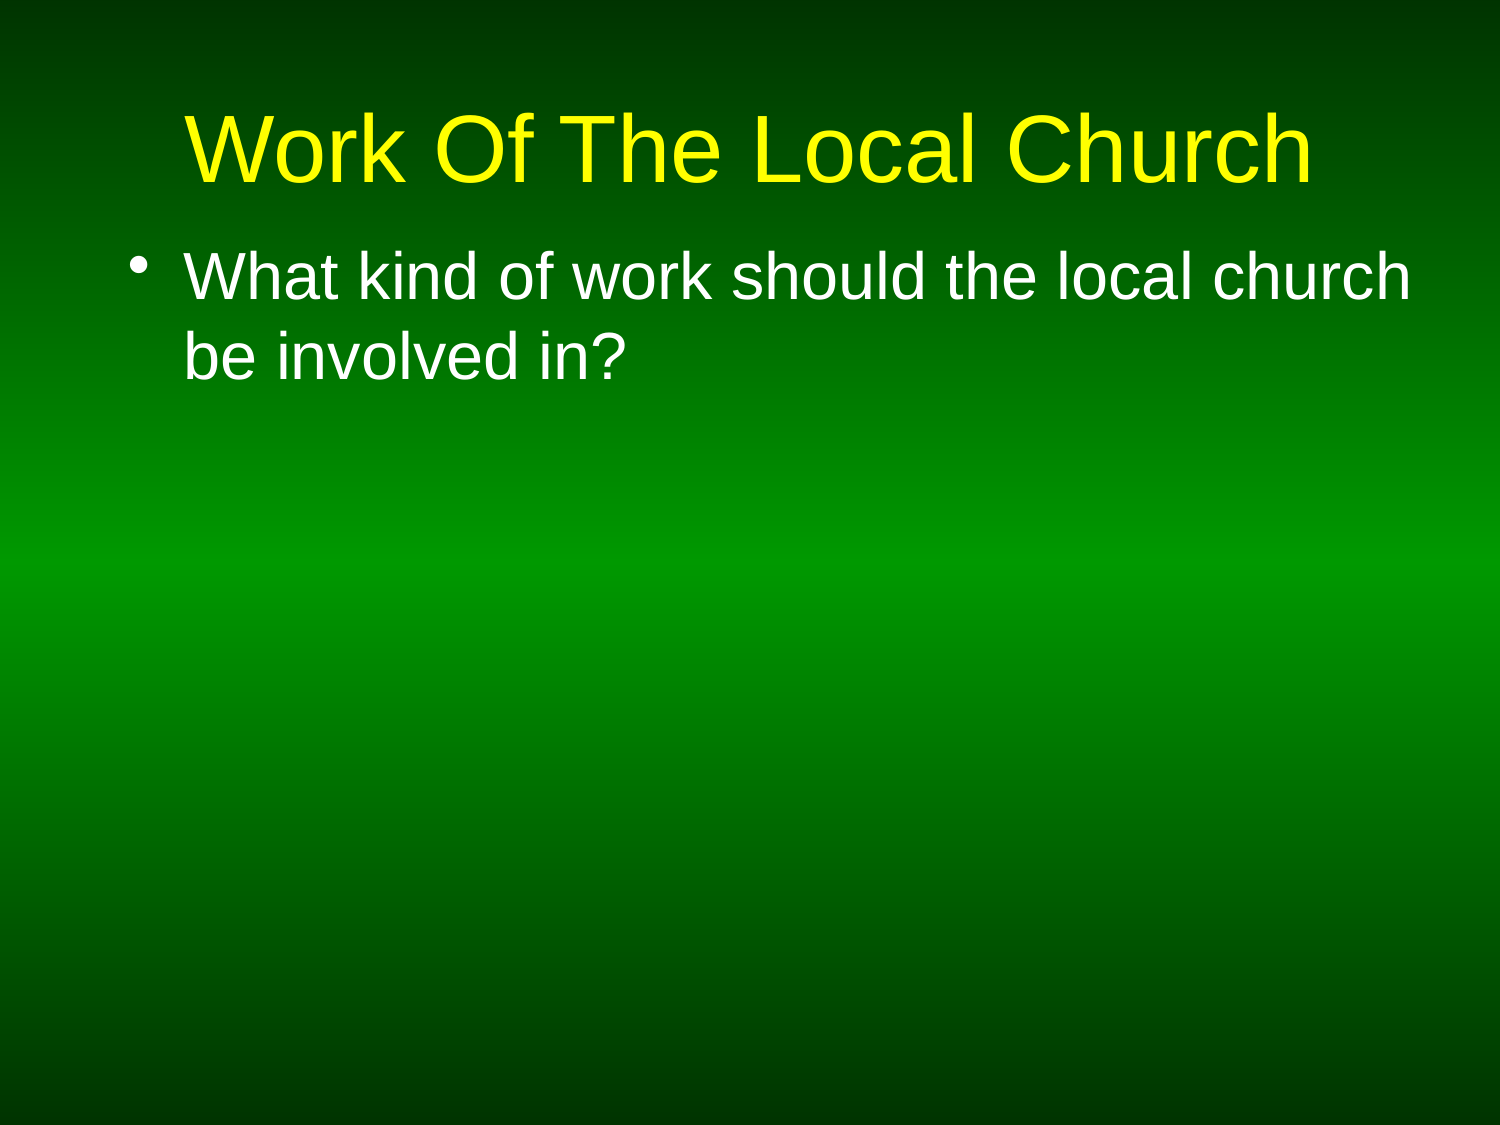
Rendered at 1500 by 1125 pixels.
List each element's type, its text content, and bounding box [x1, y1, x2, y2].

list What kind of work should the local church be involved in? [112, 224, 1463, 1125]
title Work Of The Local Church [37, 50, 1463, 238]
